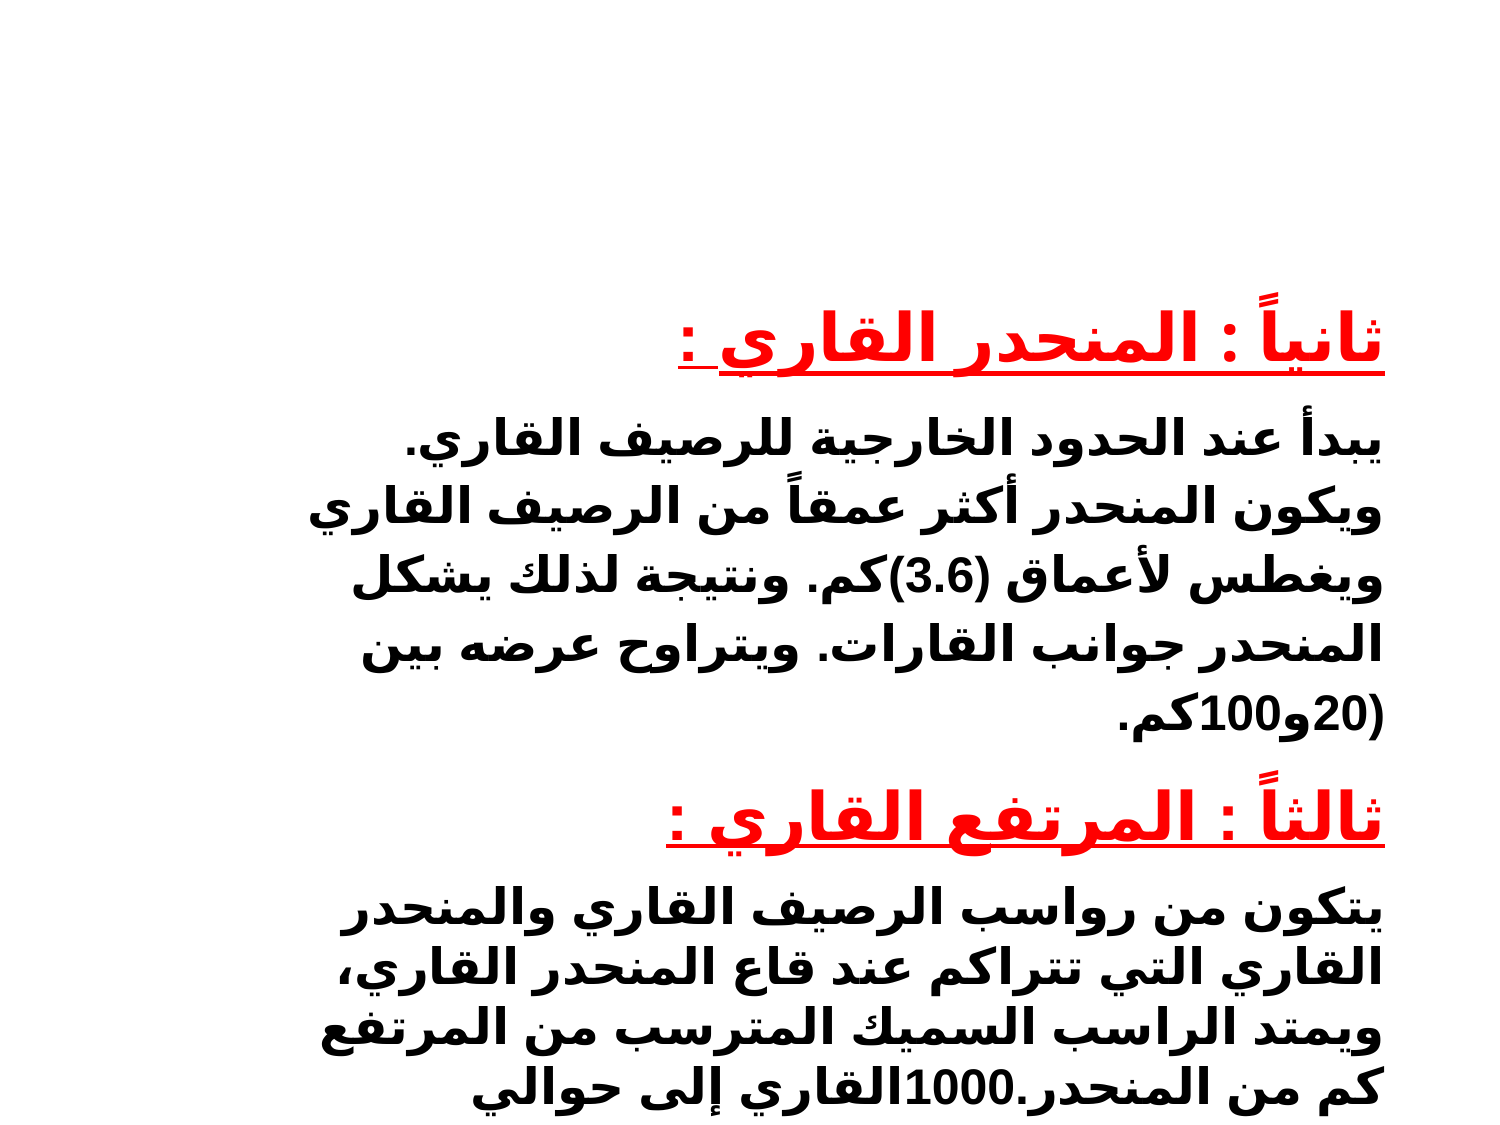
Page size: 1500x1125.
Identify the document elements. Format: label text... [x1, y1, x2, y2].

text_box ثانياً : المنحدر القاري : يبدأ عند الحدود الخارجية للرصيف القاري. ويكون المنحدر أكثر عمقاً من الرصيف القاري ويغطس لأعماق (3.6)كم. ونتيجة لذلك يشكل المنحدر جوانب القارات. ويتراوح عرضه بين (20و100كم. ثالثاً : المرتفع القاري : يتكون من رواسب الرصيف القاري والمنحدر القاري التي تتراكم عند قاع المنحدر القاري، ويمتد الراسب السميك المترسب من المرتفع كم من المنحدر.1000القاري إلى حوالي [249, 275, 1400, 1122]
